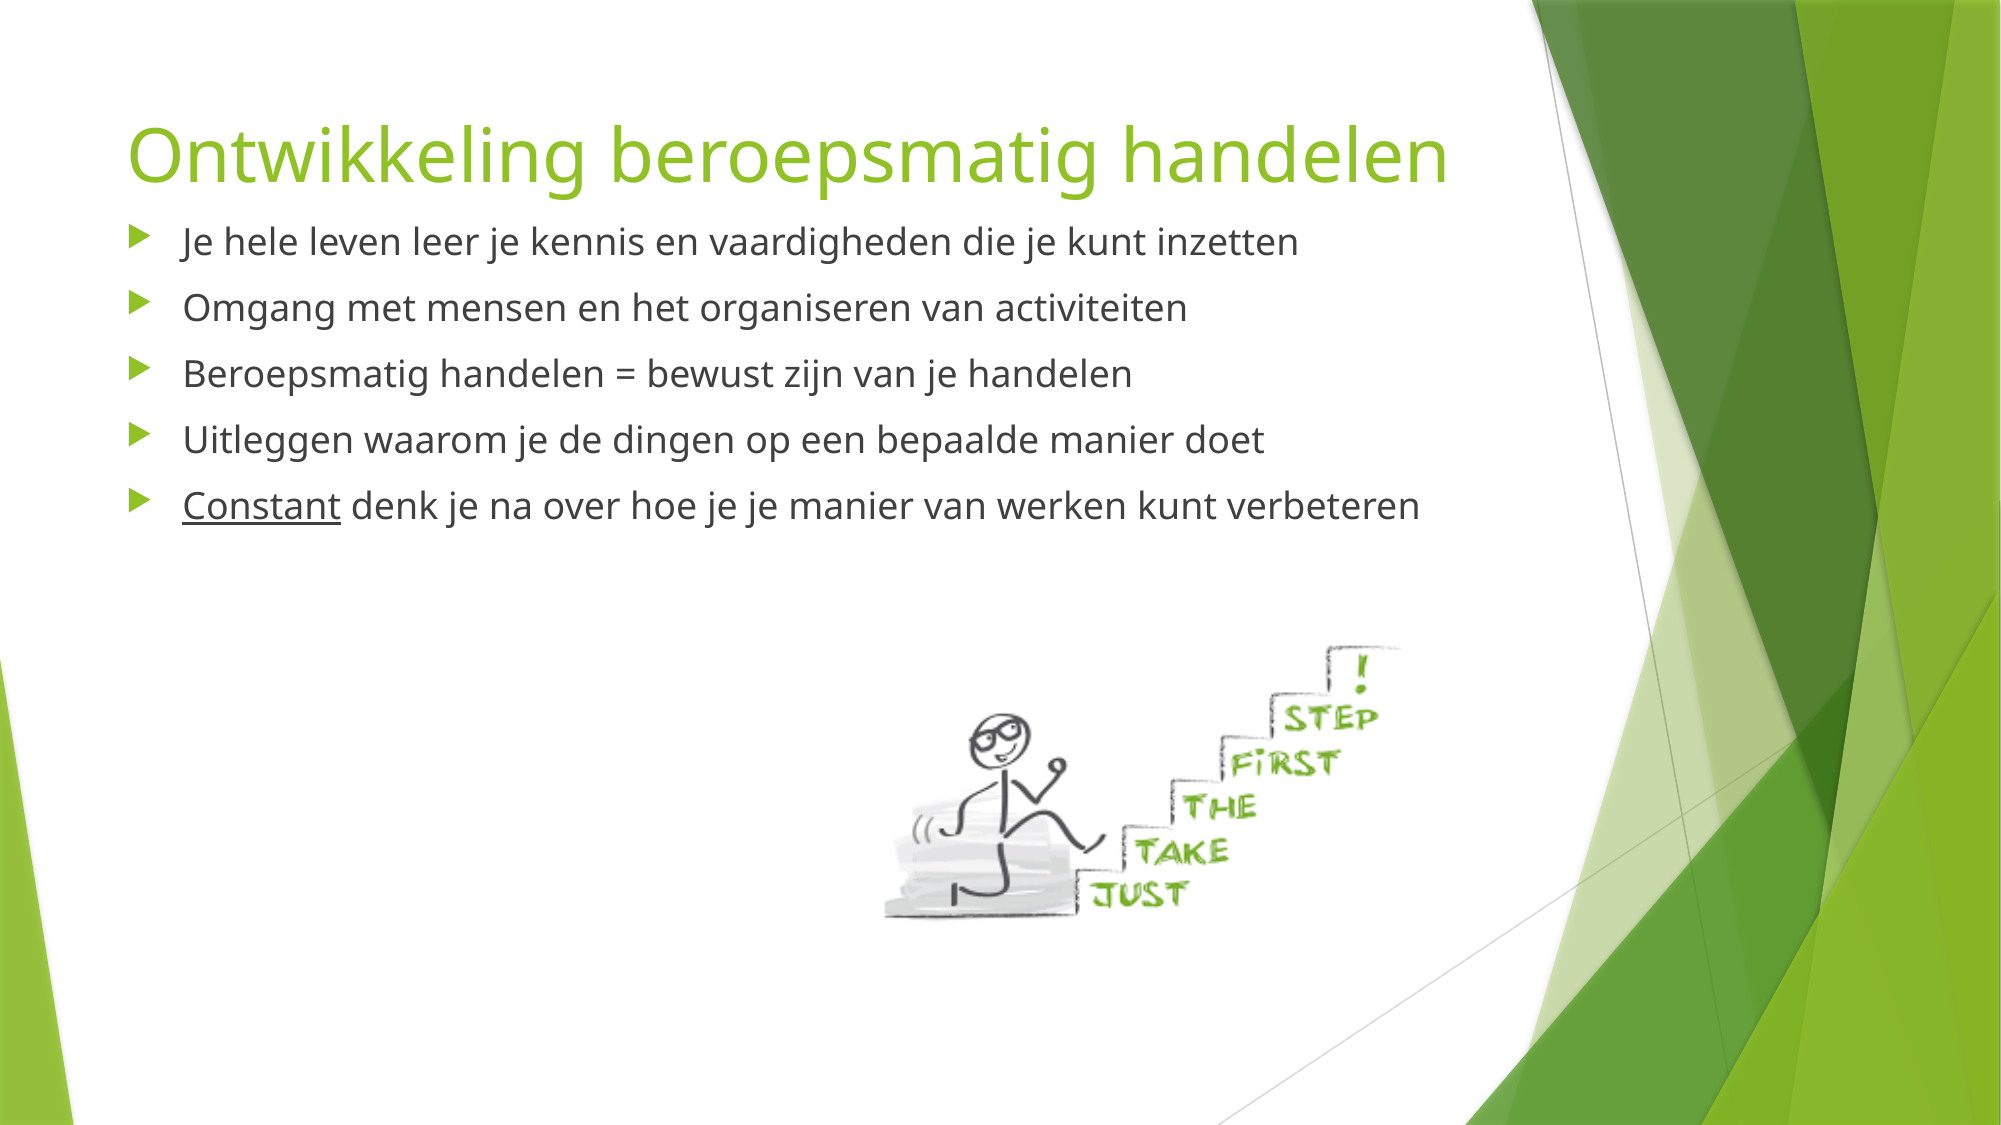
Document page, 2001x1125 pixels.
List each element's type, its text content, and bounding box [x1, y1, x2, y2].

title Ontwikkeling beroepsmatig handelen [111, 99, 1522, 210]
picture [883, 591, 1402, 959]
list Je hele leven leer je kennis en vaardigheden die je kunt inzetten Omgang met mensen en het organiseren van activiteiten Beroepsmatig handelen = bewust zijn van je handelen Uitleggen waarom je de dingen op een bepaalde manier doet Constant denk je na over hoe je je manier van werken kunt verbeteren [111, 210, 1522, 848]
